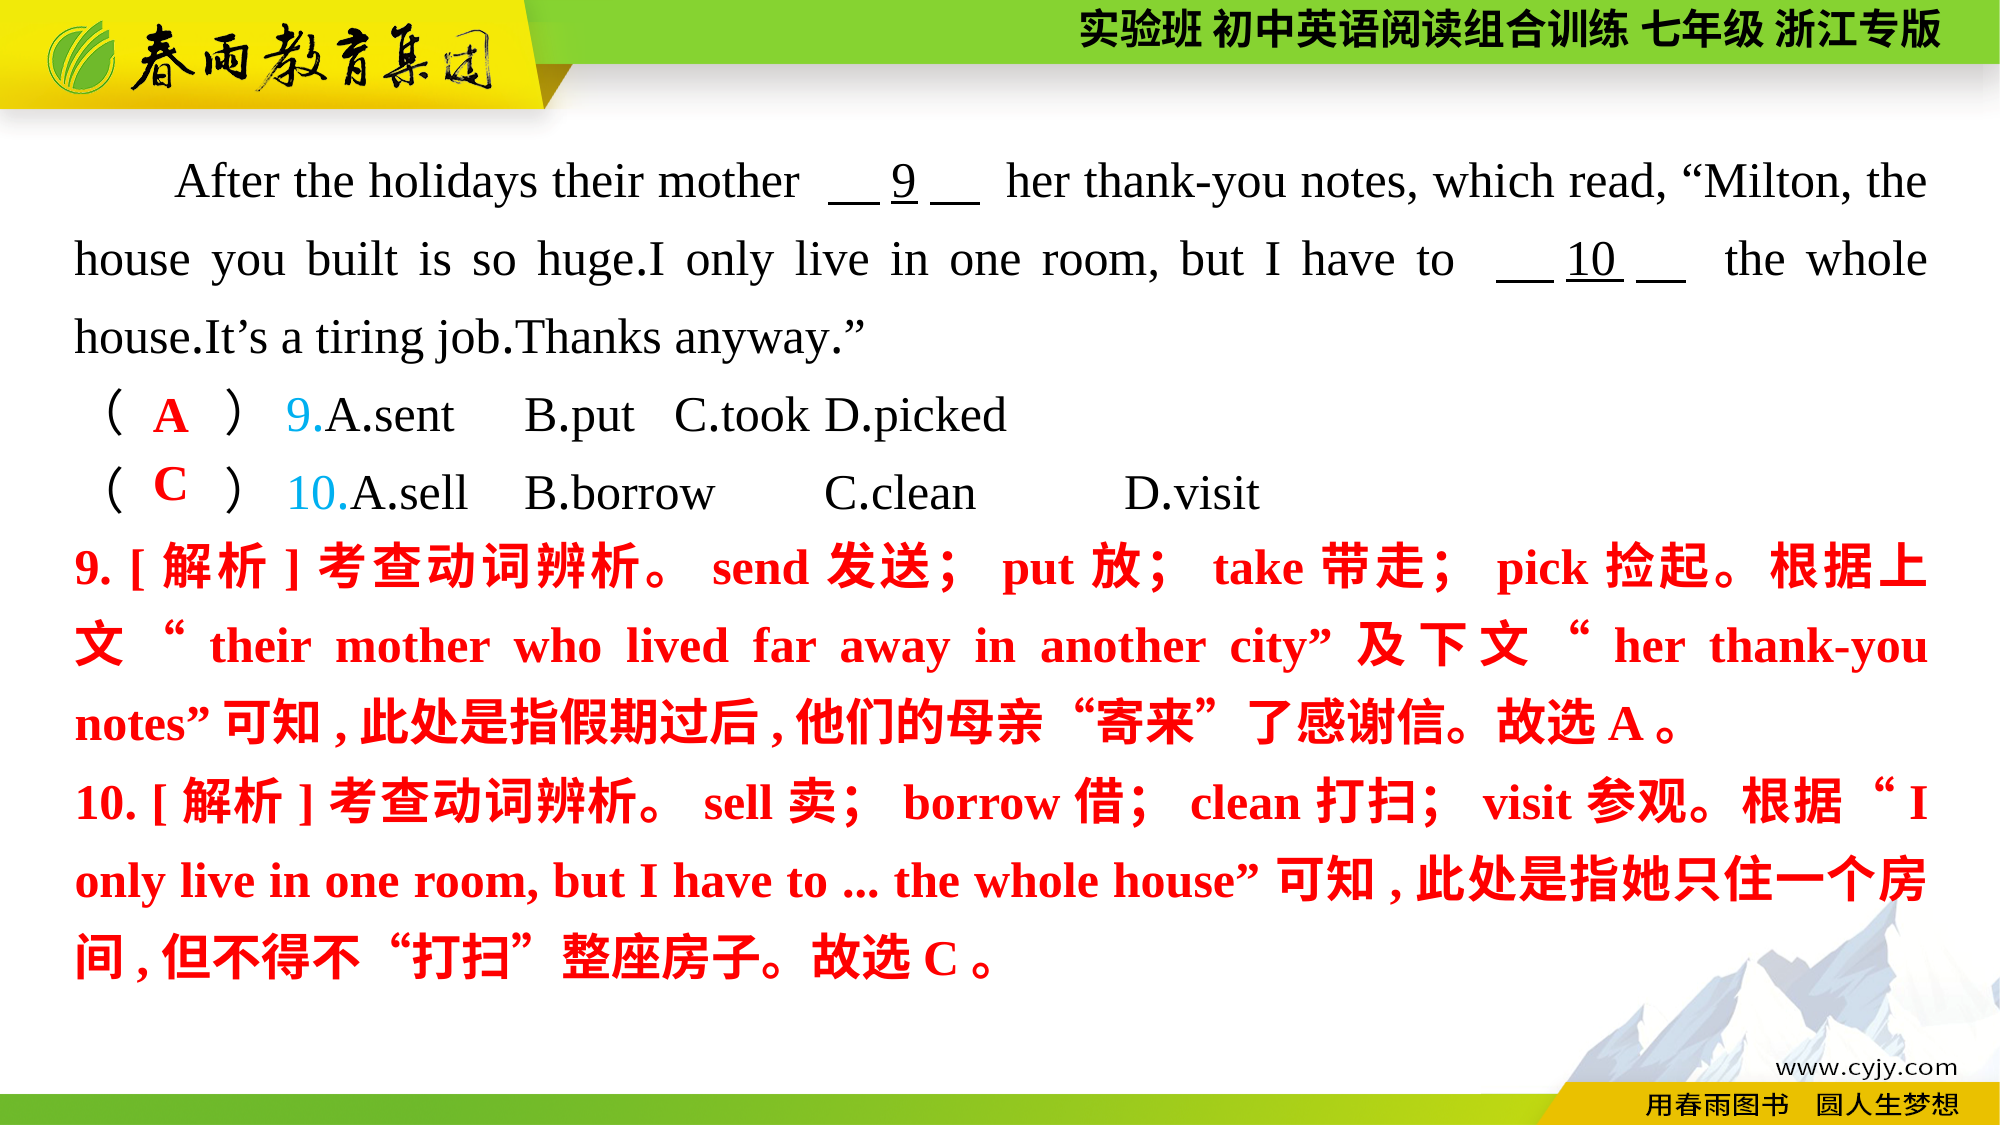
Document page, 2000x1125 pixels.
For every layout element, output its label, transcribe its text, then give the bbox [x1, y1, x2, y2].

text_box A [138, 357, 204, 442]
list After the holidays their mother 9 her thank-you notes, which read, “Milton, the house you built is so huge.I only live in one room, but I have to 10 the whole house.It’s a tiring job.Thanks anyway.” （ ）9.A.sent B.put C.took D.picked （ ）10.A.sell B.borrow C.clean D.visit [59, 122, 1944, 509]
text_box 10. [解析]考查动词辨析。sell卖；borrow借；clean打扫；visit参观。根据“I only live in one room, but I have to ... the whole house”可知,此处是指她只住一个房间,但不得不“打扫”整座房子。故选C。 [59, 744, 1944, 993]
text_box 9. [解析]考查动词辨析。send发送；put放；take带走；pick捡起。根据上文“their mother who lived far away in another city”及下文“her thank-you notes”可知,此处是指假期过后,他们的母亲“寄来”了感谢信。故选A。 [59, 509, 1944, 744]
picture [0, 0, 2000, 1125]
text_box C [138, 442, 204, 518]
